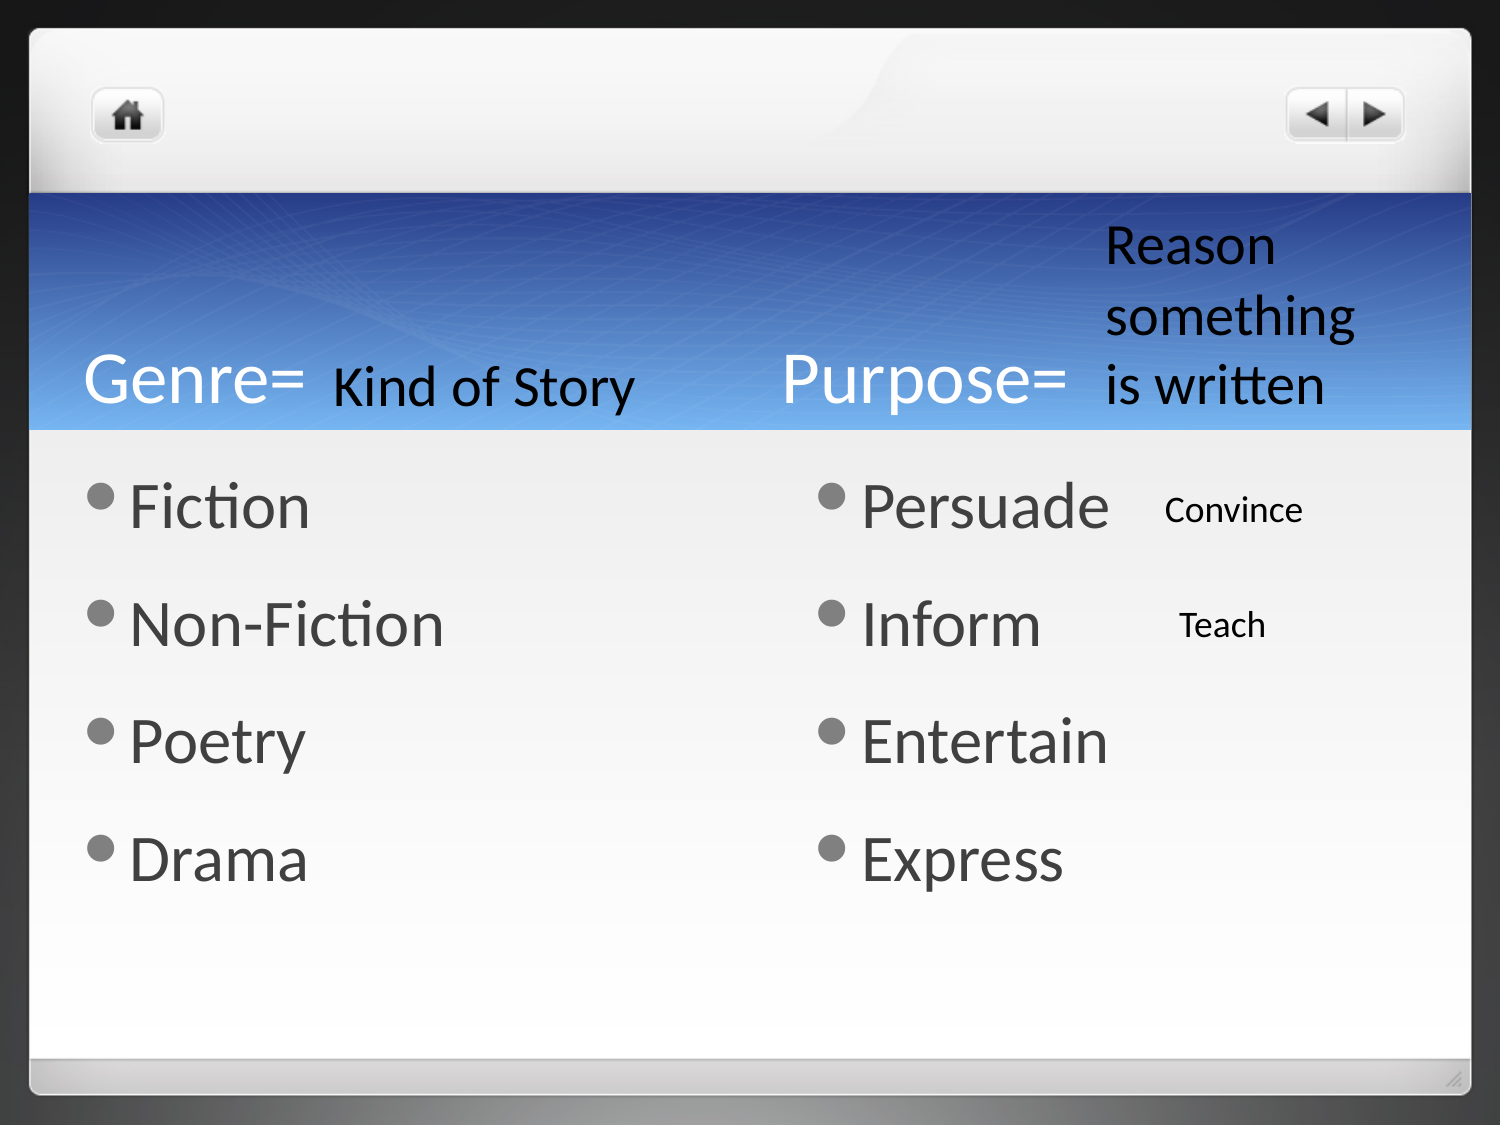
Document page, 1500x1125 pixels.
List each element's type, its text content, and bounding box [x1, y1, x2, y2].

text_box Convince [1150, 477, 1430, 537]
list Persuade Inform Entertain Express [799, 454, 1430, 1023]
list Fiction Non-Fiction Poetry Drama [68, 454, 699, 1023]
picture [0, 0, 1500, 1125]
text_box Reason something is written [1091, 199, 1394, 424]
text_box Teach [1164, 592, 1290, 653]
title Genre= Purpose= [68, 238, 1432, 427]
text_box Kind of Story [318, 340, 732, 426]
